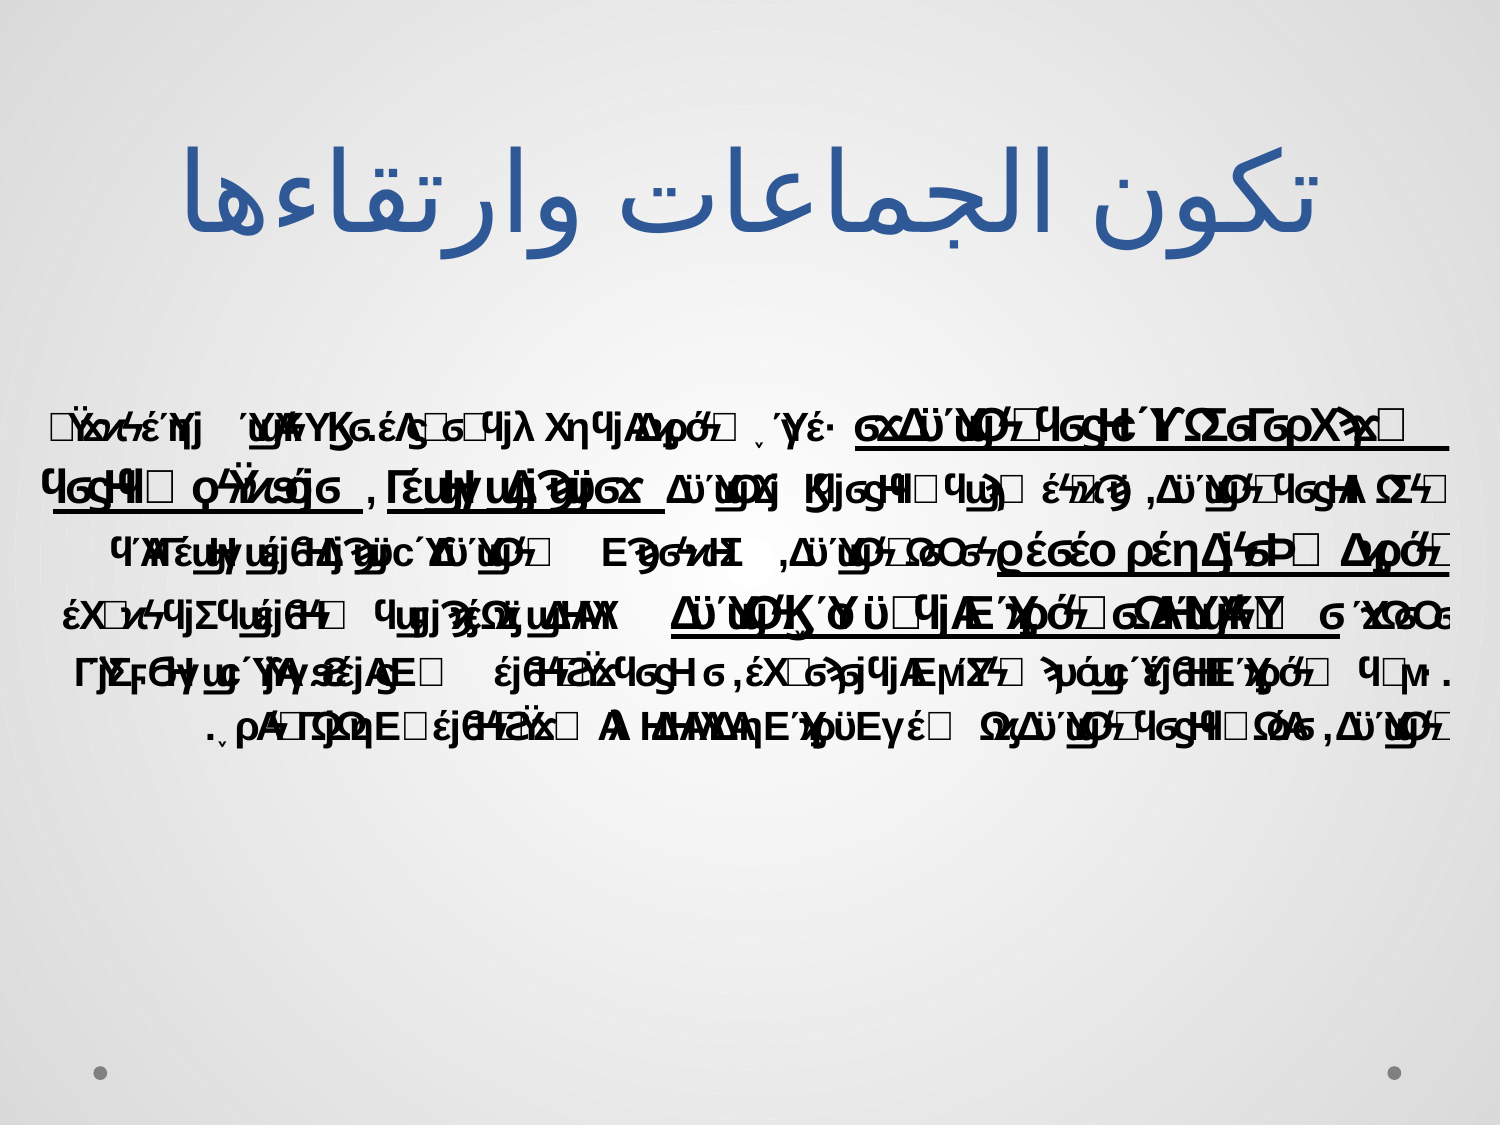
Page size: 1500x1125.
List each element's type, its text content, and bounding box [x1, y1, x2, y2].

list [40, 396, 1450, 791]
title تكون الجماعات وارتقاءها [75, 0, 1425, 263]
